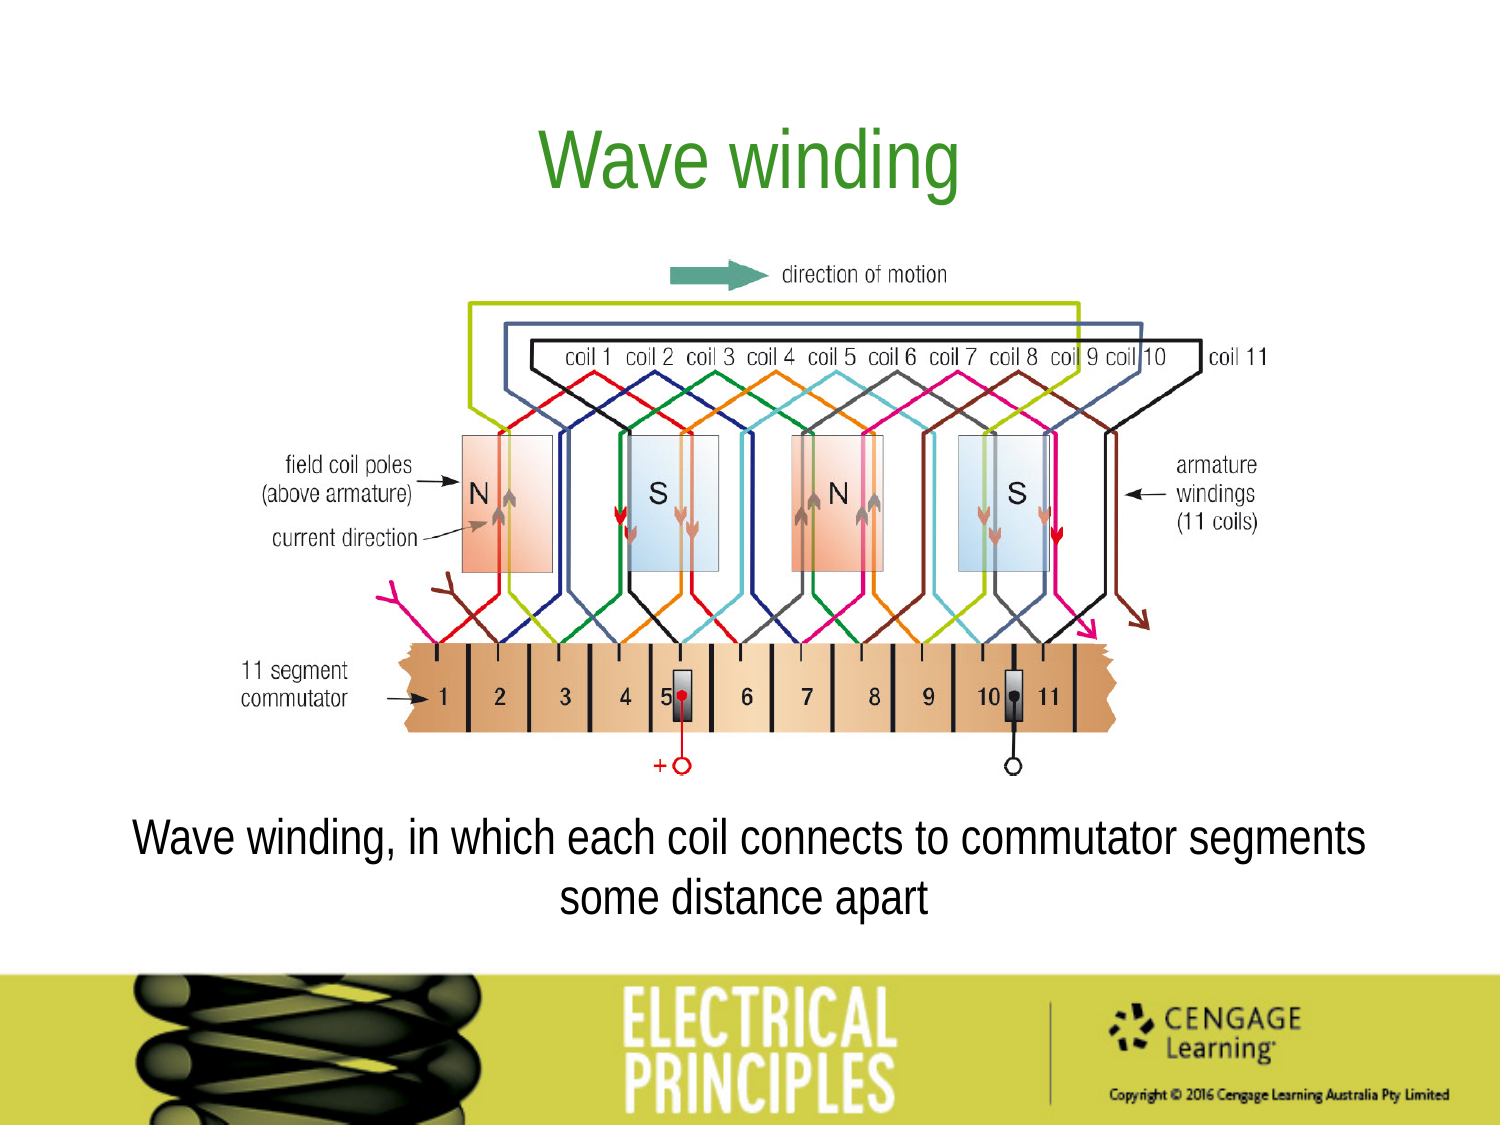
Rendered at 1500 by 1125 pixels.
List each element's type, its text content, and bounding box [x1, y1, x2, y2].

title Wave winding [0, 0, 1500, 207]
picture [0, 207, 1500, 1125]
text_box Wave winding, in which each coil connects to commutator segments some distance apart [100, 797, 1400, 932]
